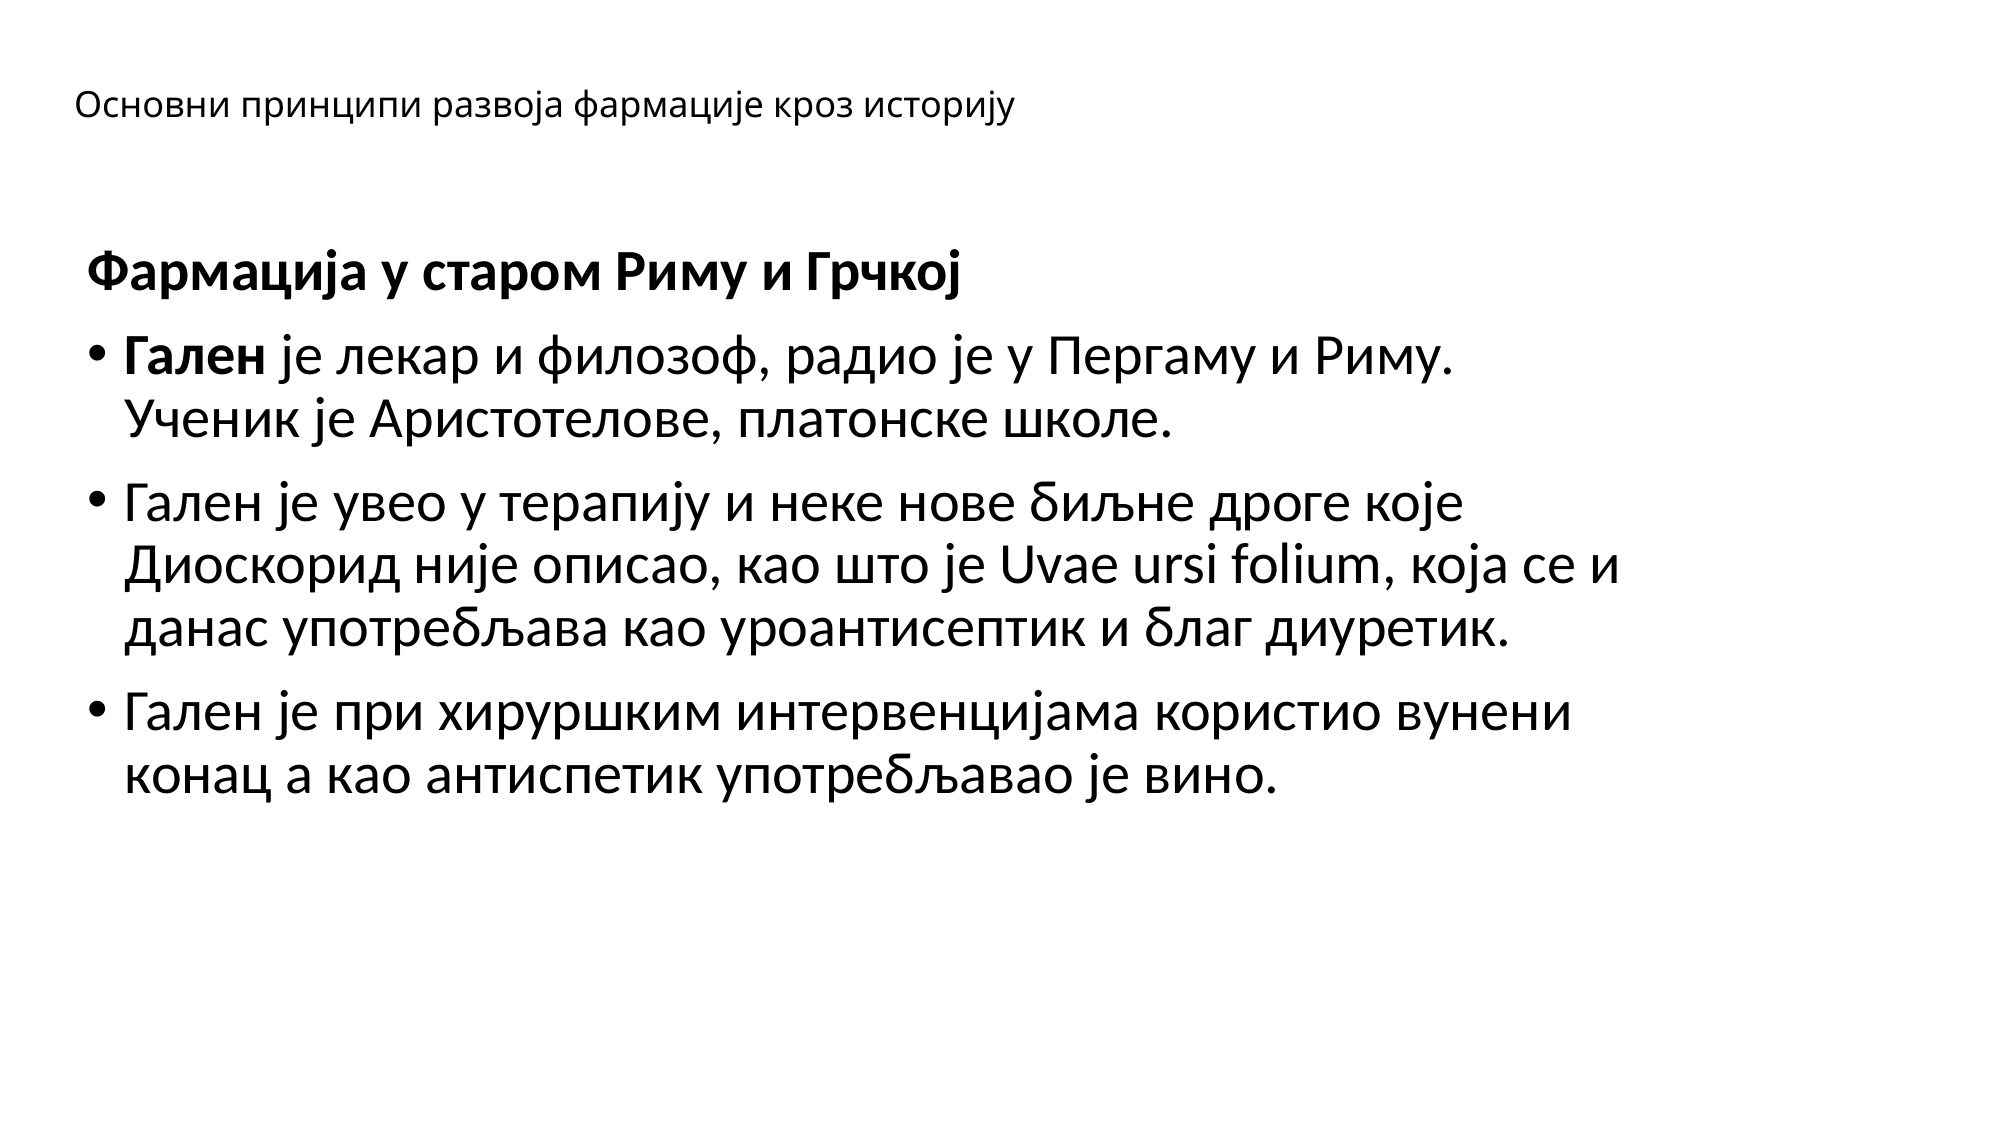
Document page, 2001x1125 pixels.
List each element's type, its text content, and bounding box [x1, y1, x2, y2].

list Фармација у старом Риму и Грчкој Гален је лекар и филозоф, радио је у Пергаму и Риму. Ученик је Аристотелове, платонске школе. Гален је увео у терапију и неке нове биљне дроге које Диоскорид није описао, као што је Uvae ursi folium, која се и данас употребљава као уроантисептик и благ диуретик. Гален је при хируршким интервенцијама користио вунени конац а као антиспетик употребљавао је вино. [72, 233, 1640, 1037]
title Основни принципи развоја фармације кроз историју [59, 79, 1666, 187]
